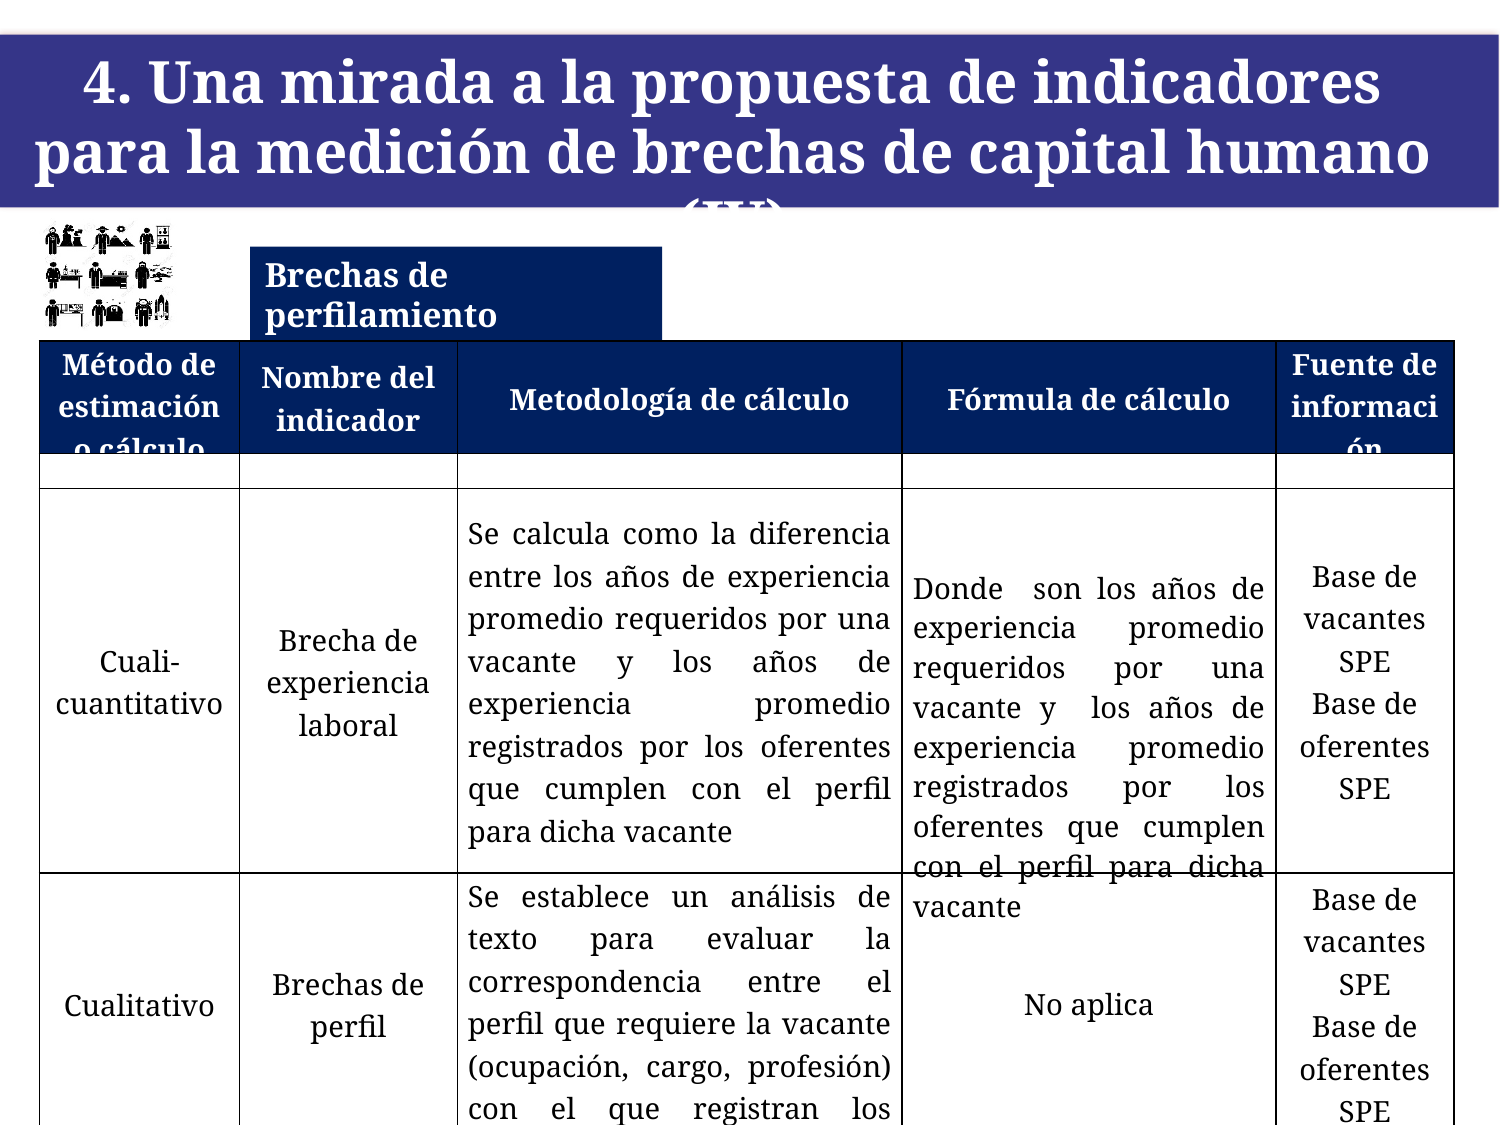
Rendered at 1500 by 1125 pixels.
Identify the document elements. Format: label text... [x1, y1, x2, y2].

text_box [0, 34, 1499, 208]
text_box Brechas de perfilamiento [250, 246, 663, 340]
text_box 4. Una mirada a la propuesta de indicadores para la medición de brechas de capital humano (IV) [28, 45, 1438, 256]
picture [39, 218, 177, 331]
